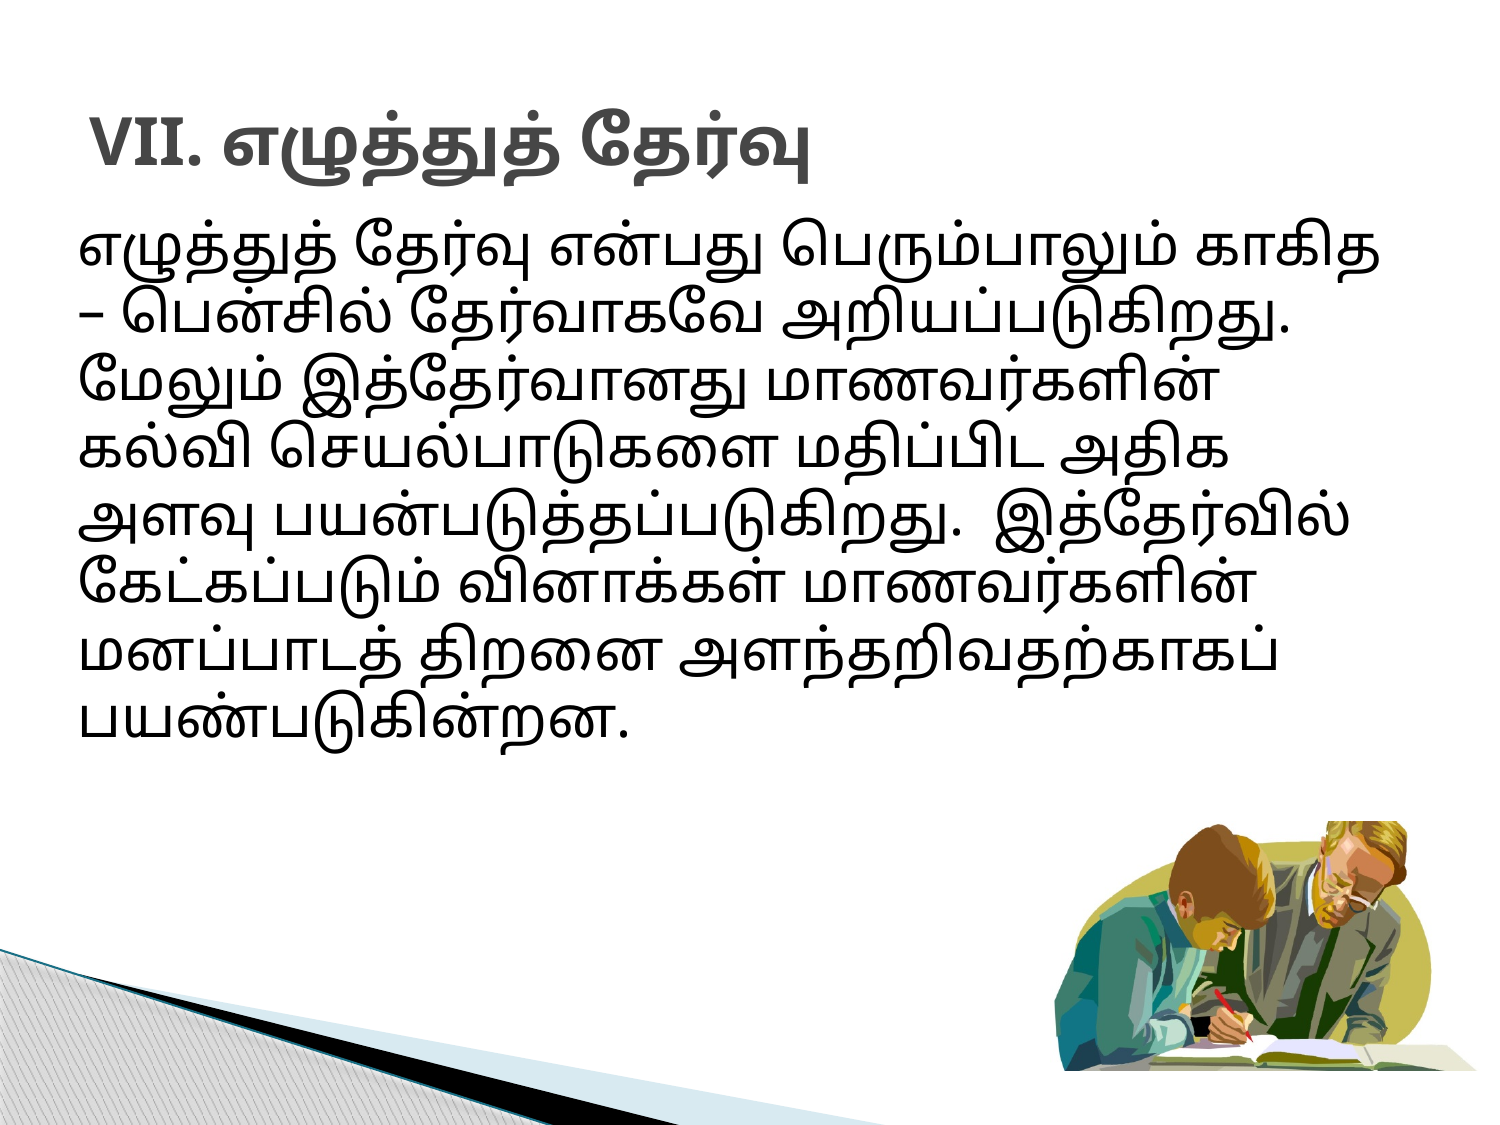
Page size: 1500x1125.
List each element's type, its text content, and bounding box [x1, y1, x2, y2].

picture [1049, 821, 1481, 1071]
title VII. எழுத்துத் தேர்வு [75, 45, 1425, 233]
list எழுத்துத் தேர்வு என்பது பெரும்பாலும் காகித – பென்சில் தேர்வாகவே அறியப்படுகிறது. மேலும் இத்தேர்வானது மாணவர்களின் கல்வி செயல்பாடுகளை மதிப்பிட அதிக அளவு பயன்படுத்தப்படுகிறது. இத்தேர்வில் கேட்கப்படும் வினாக்கள் மாணவர்களின் மனப்பாடத் திறனை அளந்தறிவதற்காகப் பயண்படுகின்றன. [62, 201, 1413, 944]
